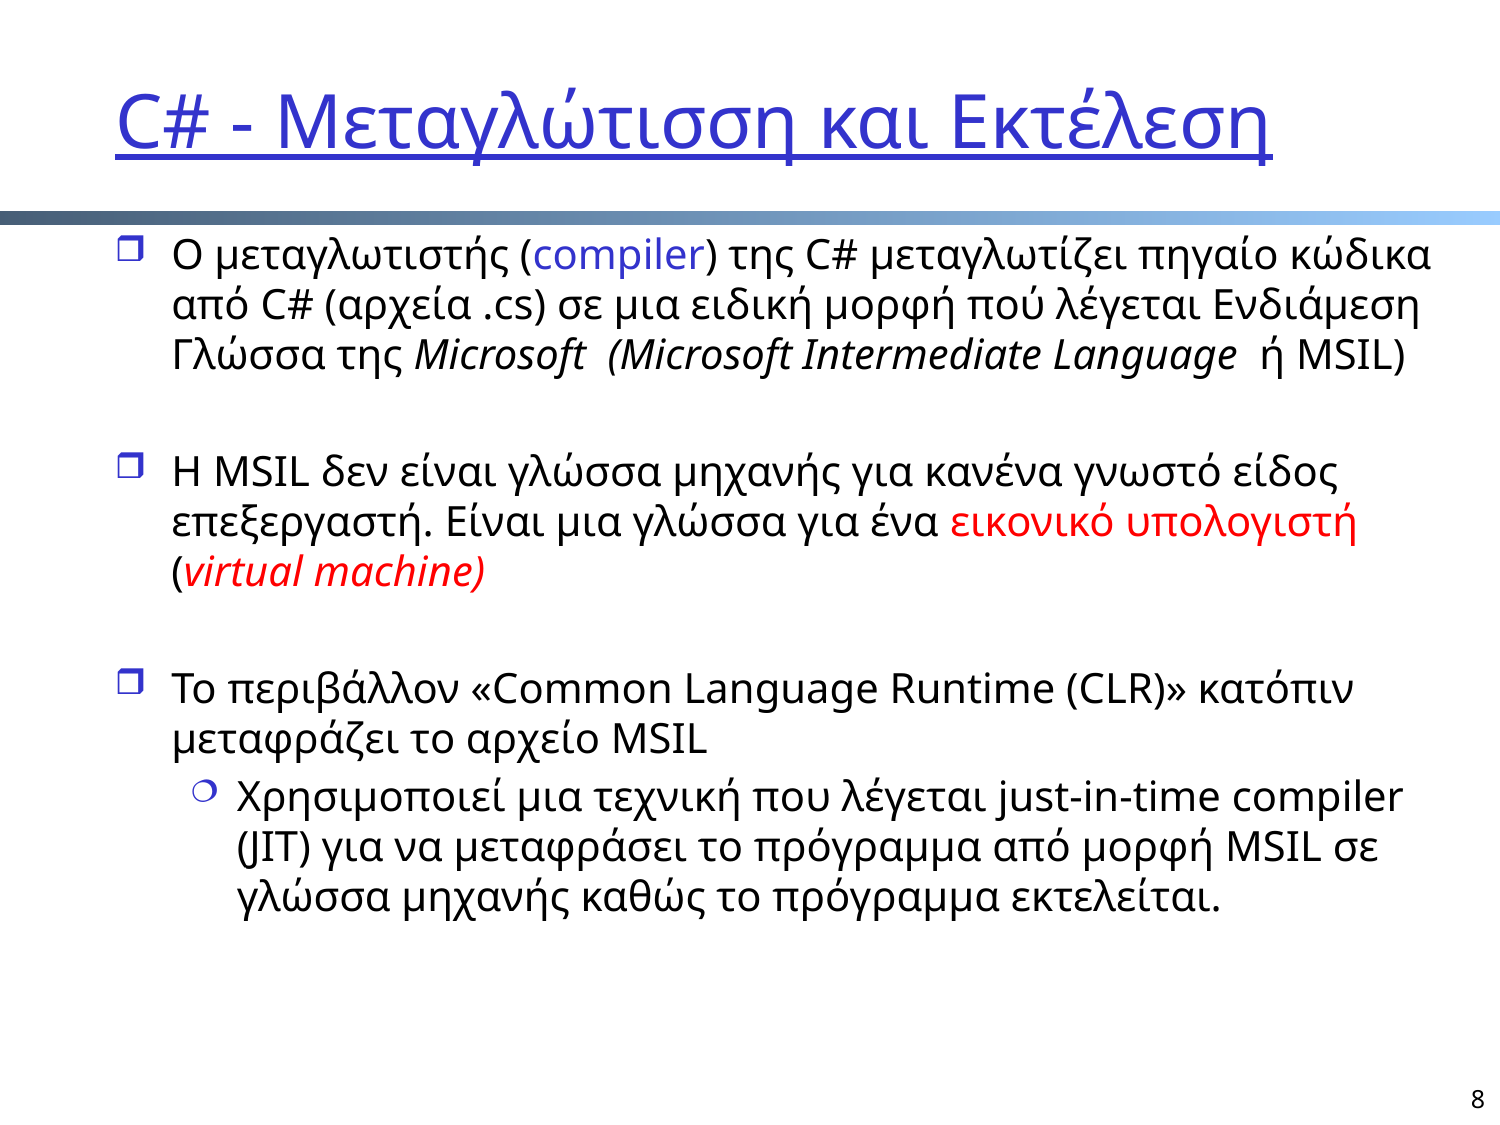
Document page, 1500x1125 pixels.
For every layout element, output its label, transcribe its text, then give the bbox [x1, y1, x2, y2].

text_box C# - Μεταγλώτισση και Εκτέλεση [100, 62, 1413, 175]
text_box Ο μεταγλωτιστής (compiler) της C# μεταγλωτίζει πηγαίο κώδικα από C# (αρχεία .cs) σε μια ειδική μορφή πού λέγεται Ενδιάμεση Γλώσσα της Microsoft (Microsoft Intermediate Language ή MSIL) Η MSIL δεν είναι γλώσσα μηχανής για κανένα γνωστό είδος επεξεργαστή. Είναι μια γλώσσα για ένα εικονικό υπολογιστή (virtual machine) Το περιβάλλον «Common Language Runtime (CLR)» κατόπιν μεταφράζει το αρχείο MSIL Χρησιμοποιεί μια τεχνική που λέγεται just-in-time compiler (JIT) για να μεταφράσει το πρόγραμμα από μορφή MSIL σε γλώσσα μηχανής καθώς το πρόγραμμα εκτελείται. [99, 220, 1463, 1075]
slide_number 8 [1150, 1049, 1500, 1125]
